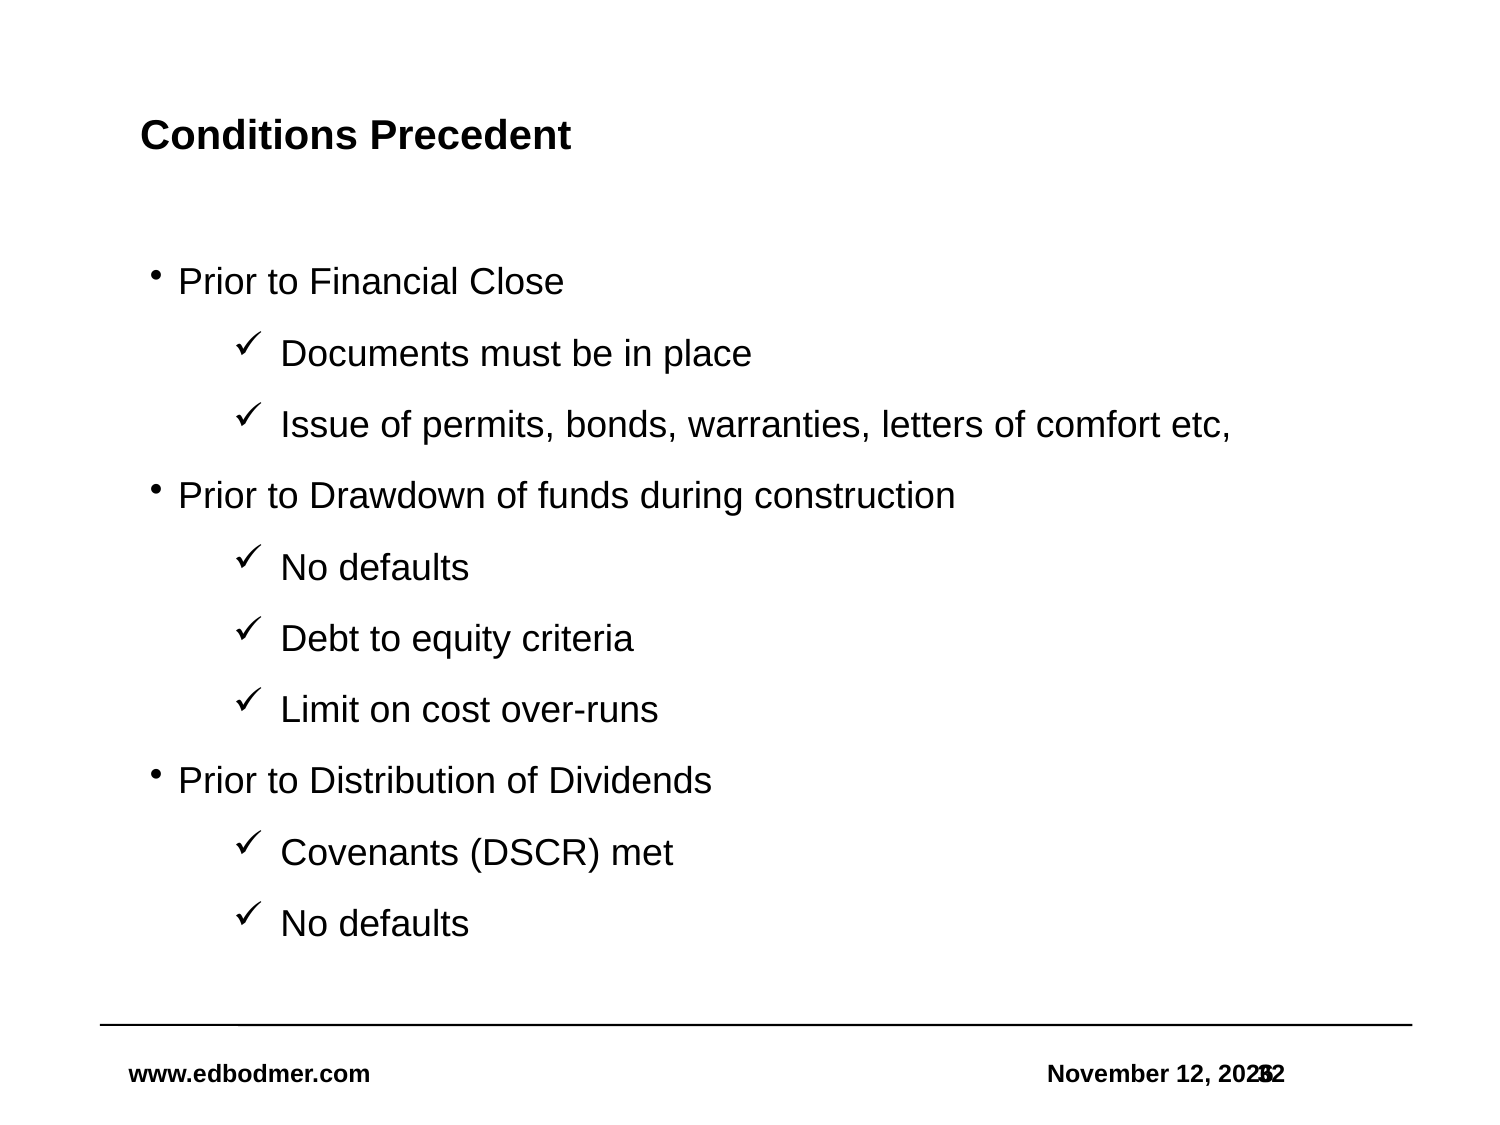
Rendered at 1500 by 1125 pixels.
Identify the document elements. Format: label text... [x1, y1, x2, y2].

title Conditions Precedent [124, 99, 1288, 226]
list Prior to Financial Close Documents must be in place Issue of permits, bonds, warranties, letters of comfort etc, Prior to Drawdown of funds during construction No defaults Debt to equity criteria Limit on cost over-runs Prior to Distribution of Dividends Covenants (DSCR) met No defaults [124, 249, 1376, 1001]
